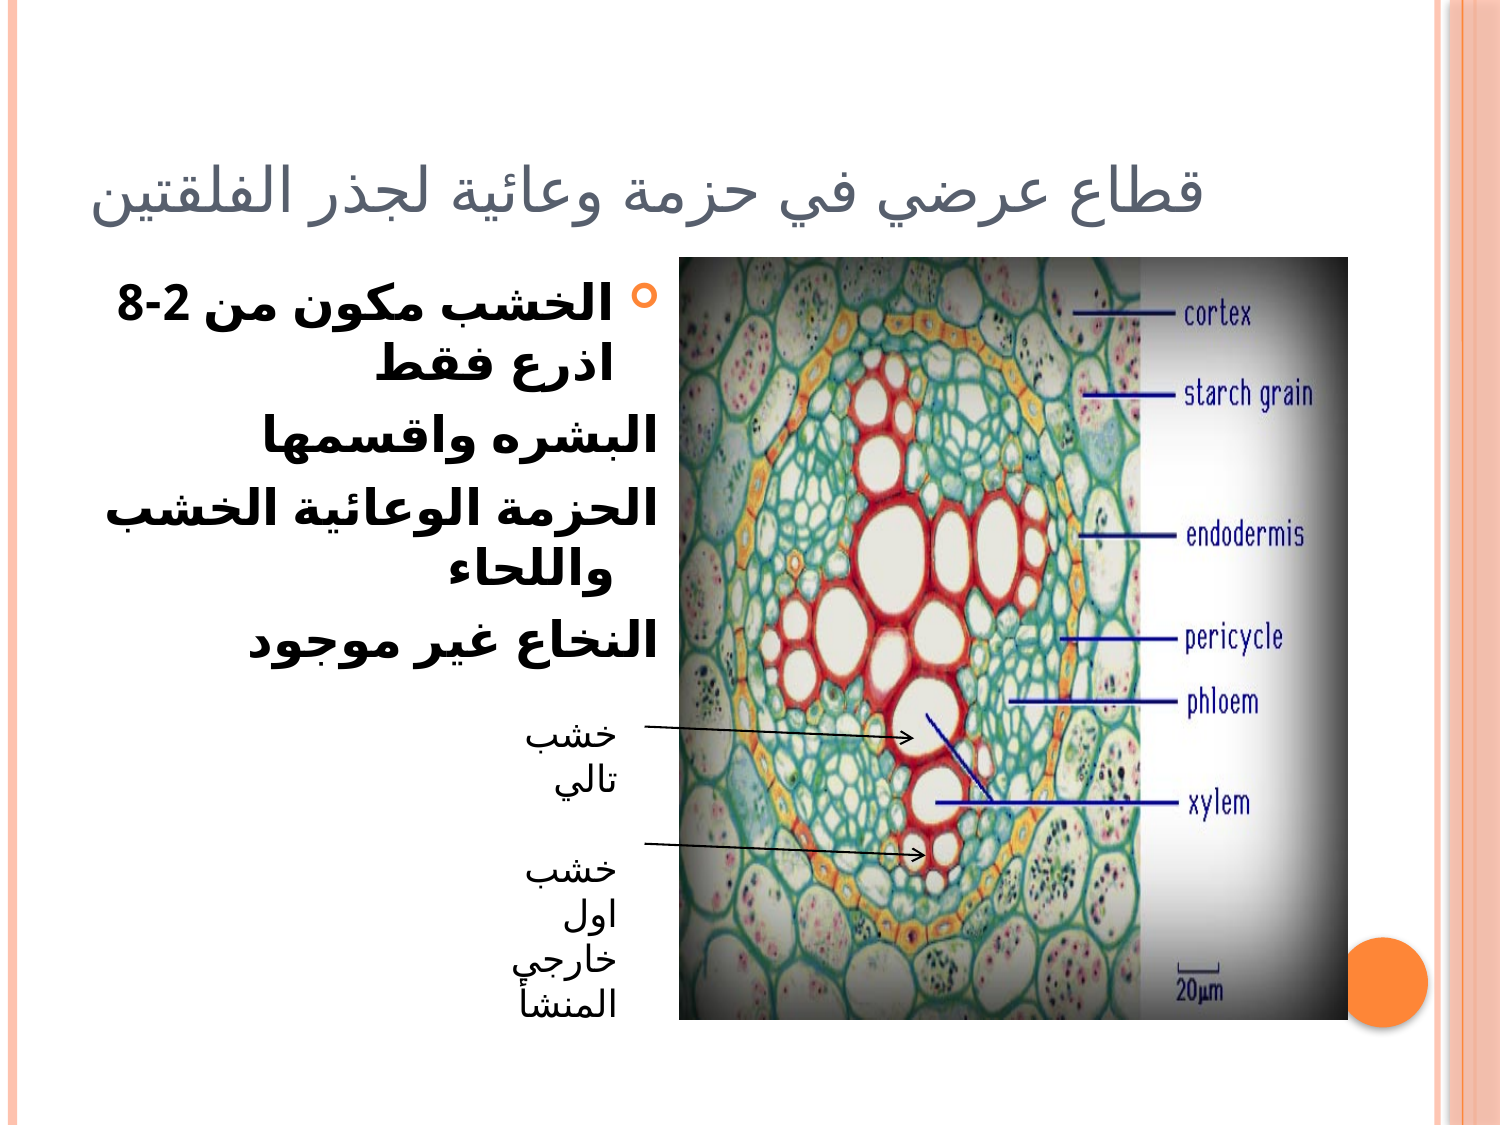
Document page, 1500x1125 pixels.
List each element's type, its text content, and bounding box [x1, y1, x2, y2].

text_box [643, 725, 915, 739]
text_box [643, 843, 927, 856]
title قطاع عرضي في حزمة وعائية لجذر الفلقتين [75, 45, 1300, 233]
list الخشب مكون من 2-8 اذرع فقط البشره واقسمها الحزمة الوعائية الخشب واللحاء النخاع غير موجود [75, 262, 673, 1013]
text_box خشب تالي خشب اول خارجي المنشأ [445, 703, 633, 1033]
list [679, 257, 1349, 1021]
